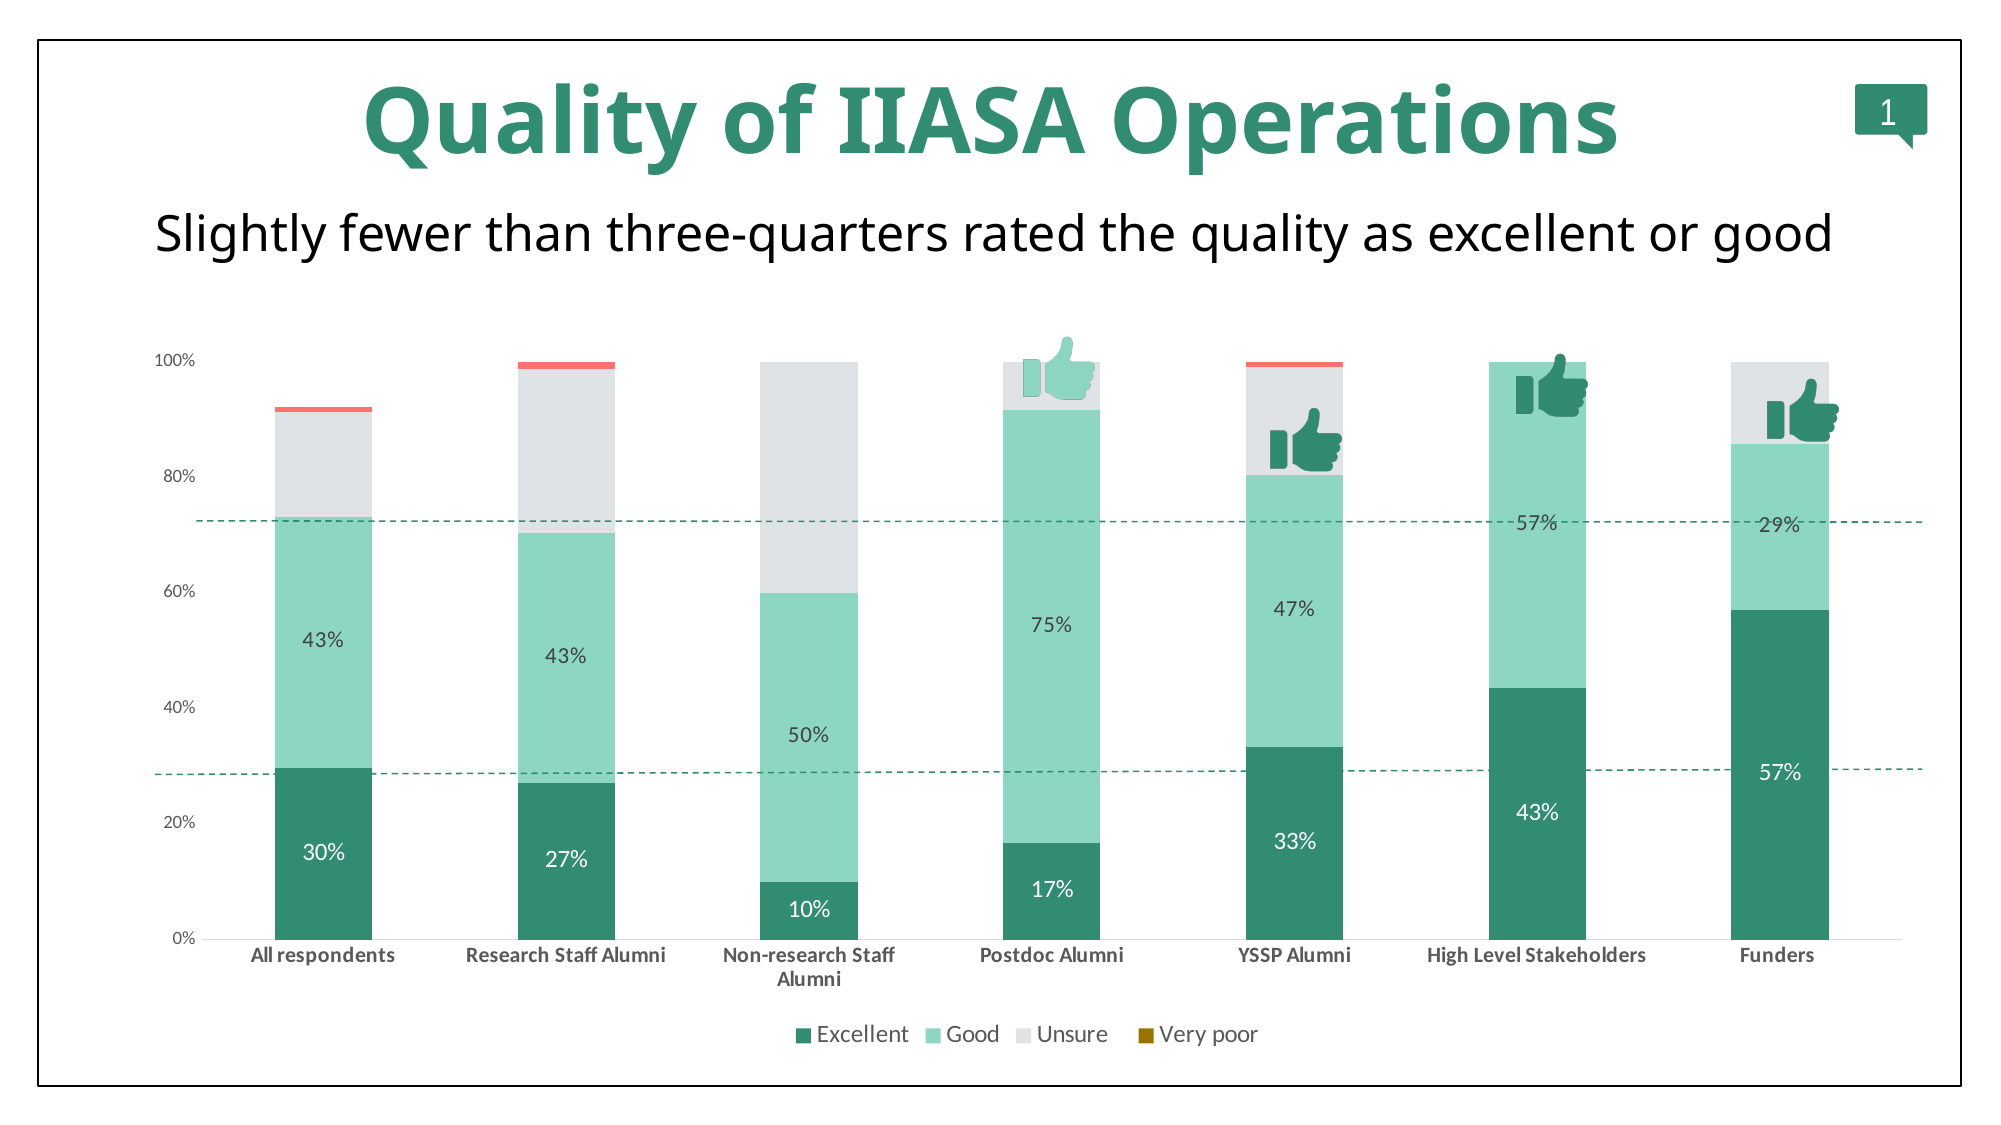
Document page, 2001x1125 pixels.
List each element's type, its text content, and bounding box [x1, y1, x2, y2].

picture [1759, 367, 1846, 454]
picture [1016, 324, 1103, 411]
picture [1840, 65, 1942, 168]
picture [1508, 342, 1595, 429]
text_box Quality of IIASA Operations [173, 52, 1809, 194]
picture [1262, 396, 1349, 483]
text_box Slightly fewer than three-quarters rated the quality as excellent or good [61, 194, 1930, 269]
chart [116, 337, 1939, 1056]
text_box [154, 768, 1923, 775]
